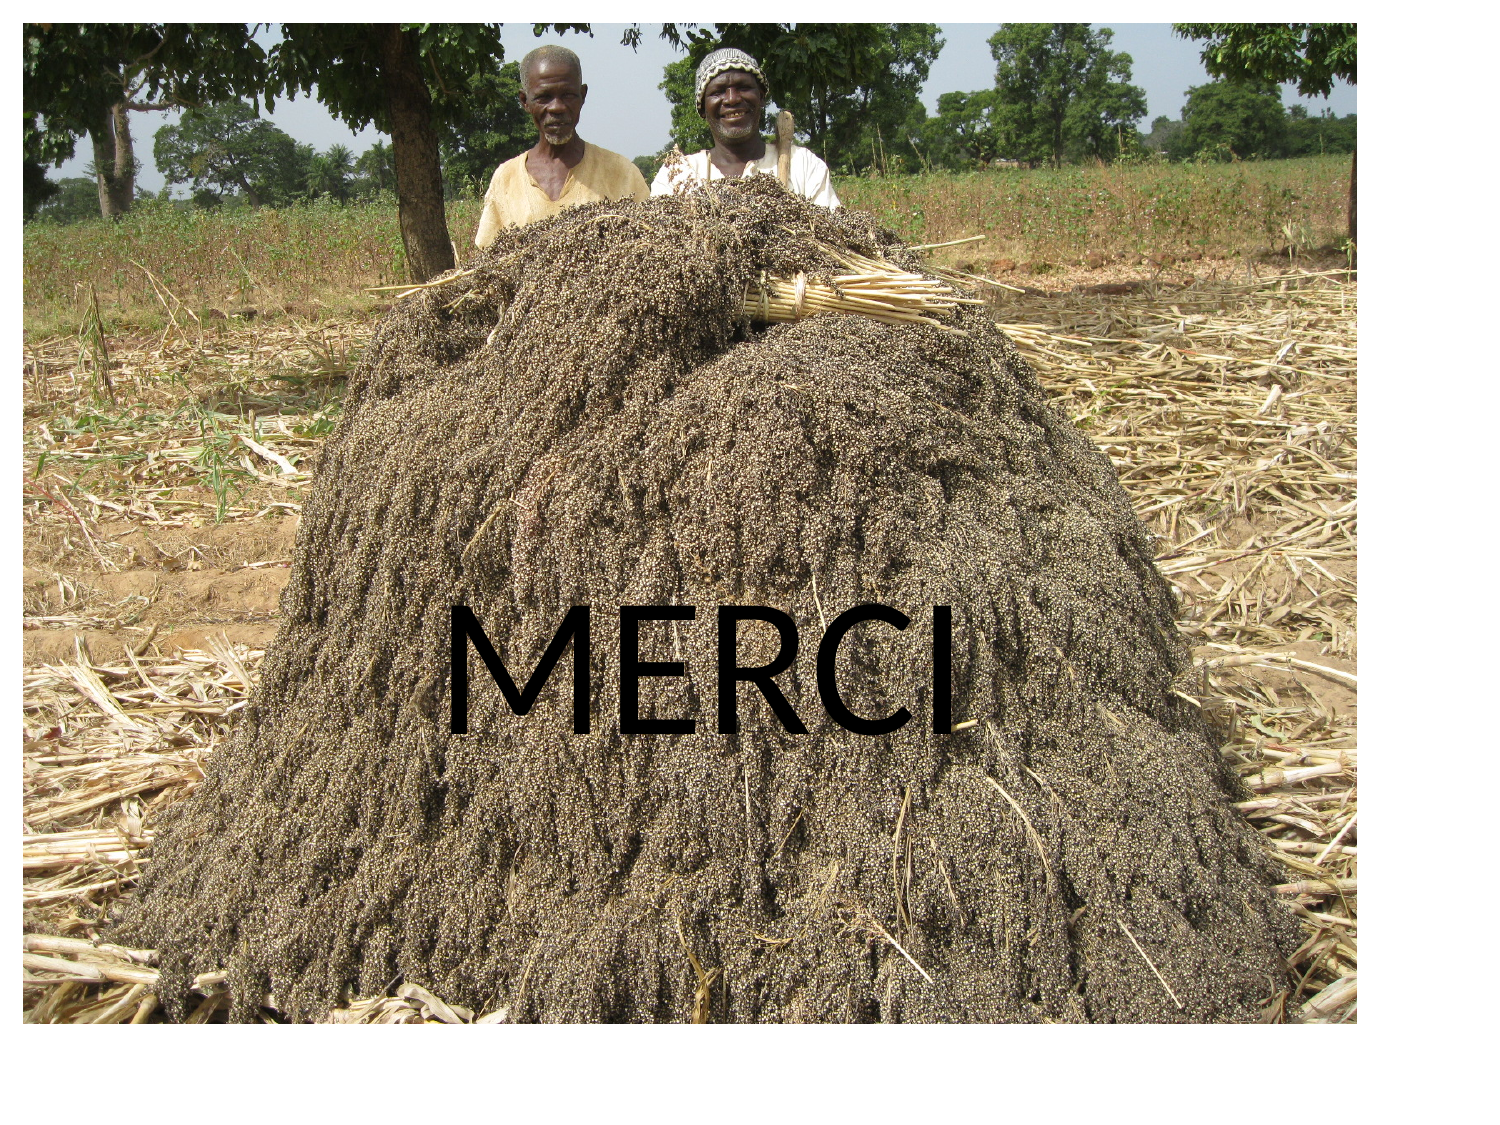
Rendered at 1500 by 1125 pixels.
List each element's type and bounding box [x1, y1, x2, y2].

picture [23, 23, 1358, 1024]
